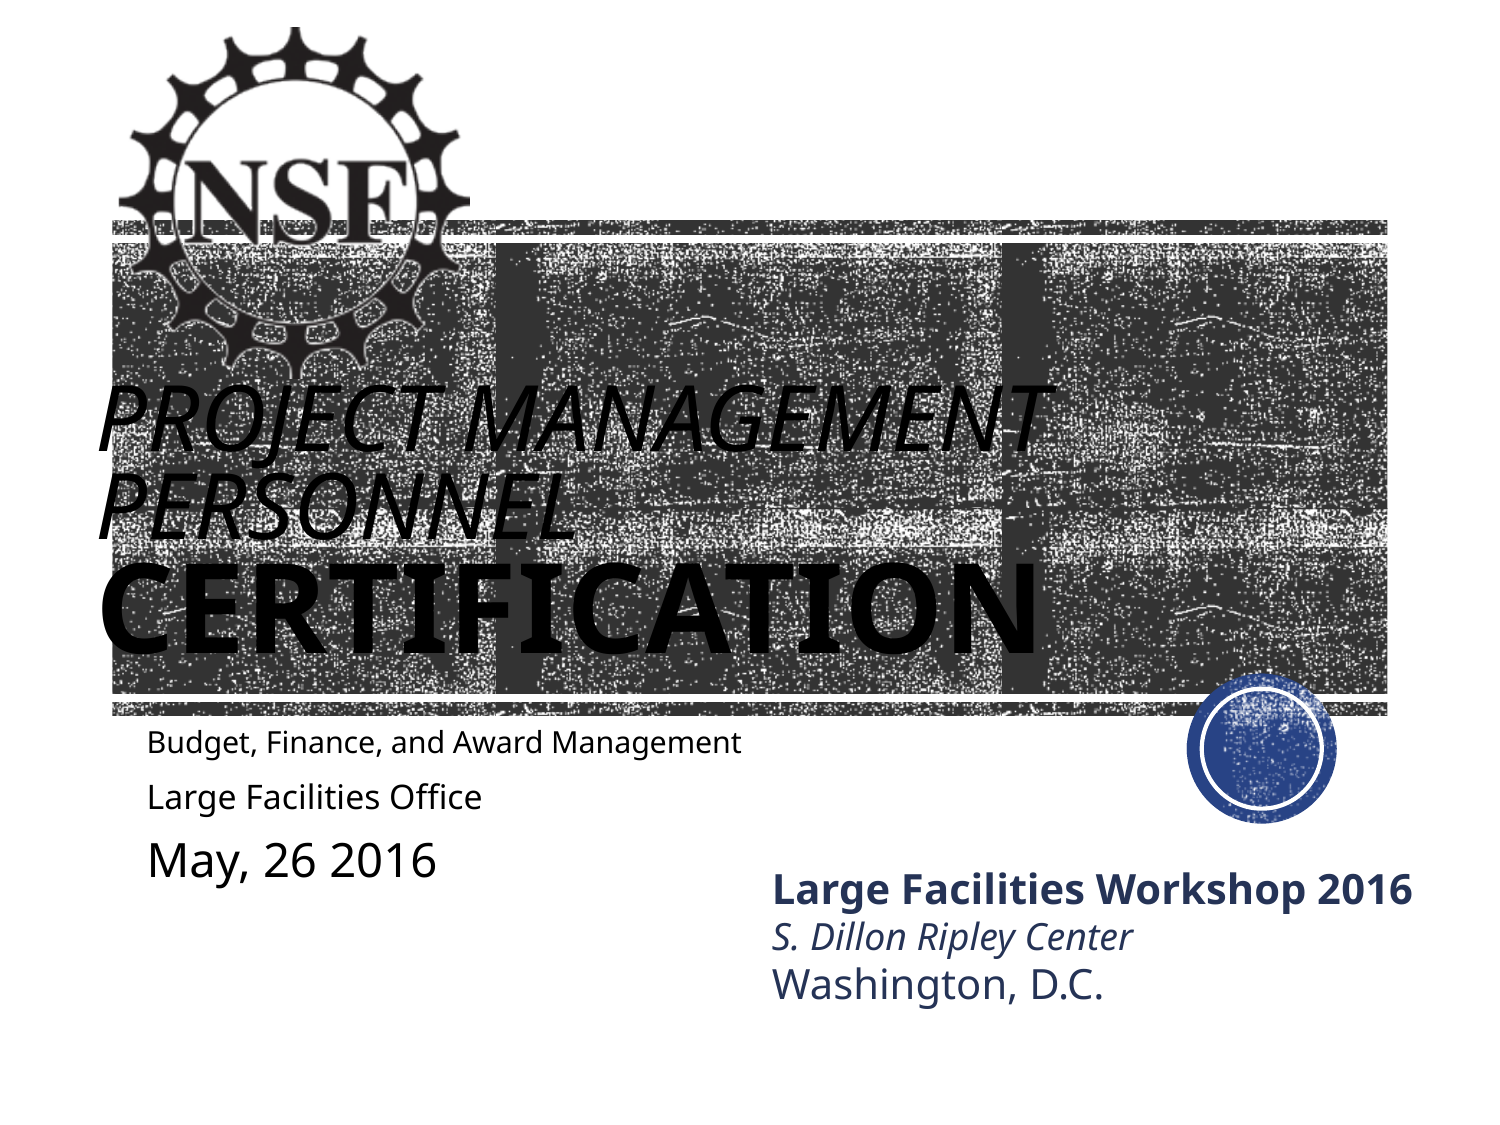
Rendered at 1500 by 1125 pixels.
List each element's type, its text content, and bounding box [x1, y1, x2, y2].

subtitle Budget, Finance, and Award Management Large Facilities Office May, 26 2016 [131, 720, 1103, 896]
text_box Large Facilities Workshop 2016 S. Dillon Ripley Center Washington, D.C. [757, 855, 1448, 1015]
title Project Management Personnel Certification [80, 394, 1271, 665]
picture [117, 27, 470, 379]
